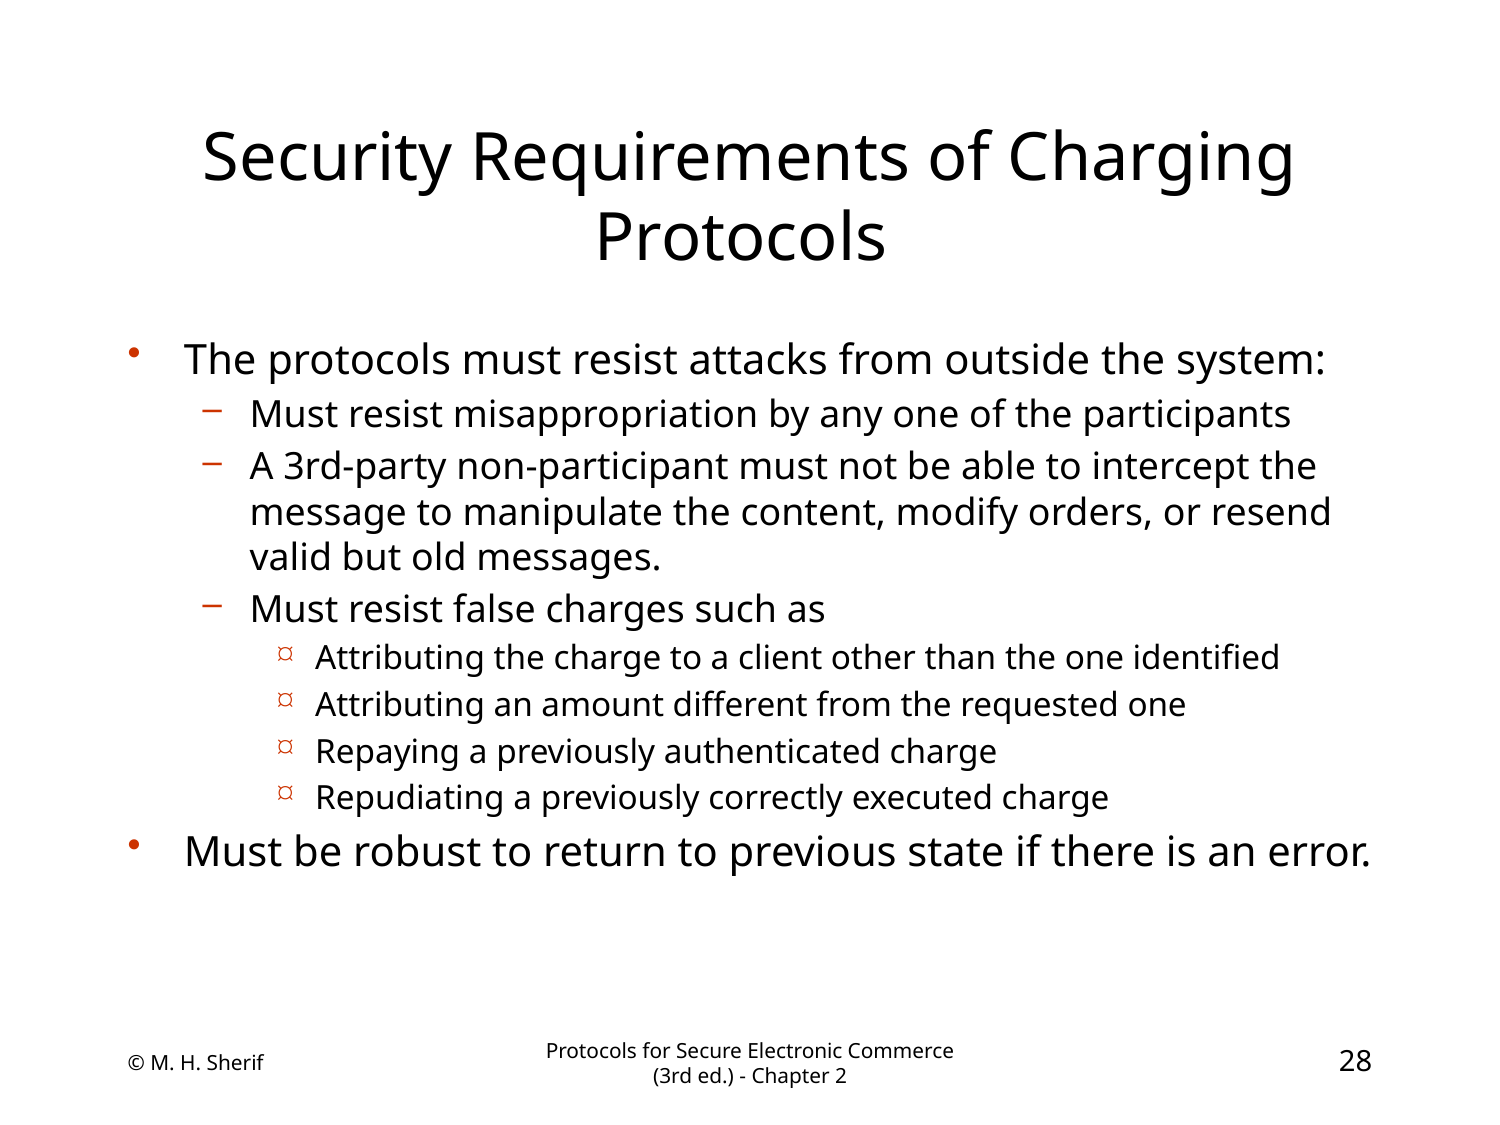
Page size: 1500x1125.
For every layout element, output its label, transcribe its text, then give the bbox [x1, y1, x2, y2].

footer Protocols for Secure Electronic Commerce (3rd ed.) - Chapter 2 [512, 1025, 988, 1100]
slide_number 28 [1074, 1025, 1388, 1100]
slide_number © M. H. Sherif [112, 1025, 425, 1100]
title Security Requirements of Charging Protocols [112, 99, 1388, 288]
list The protocols must resist attacks from outside the system: Must resist misappropriation by any one of the participants A 3rd-party non-participant must not be able to intercept the message to manipulate the content, modify orders, or resend valid but old messages. Must resist false charges such as Attributing the charge to a client other than the one identified Attributing an amount different from the requested one Repaying a previously authenticated charge Repudiating a previously correctly executed charge Must be robust to return to previous state if there is an error. [112, 324, 1388, 1000]
